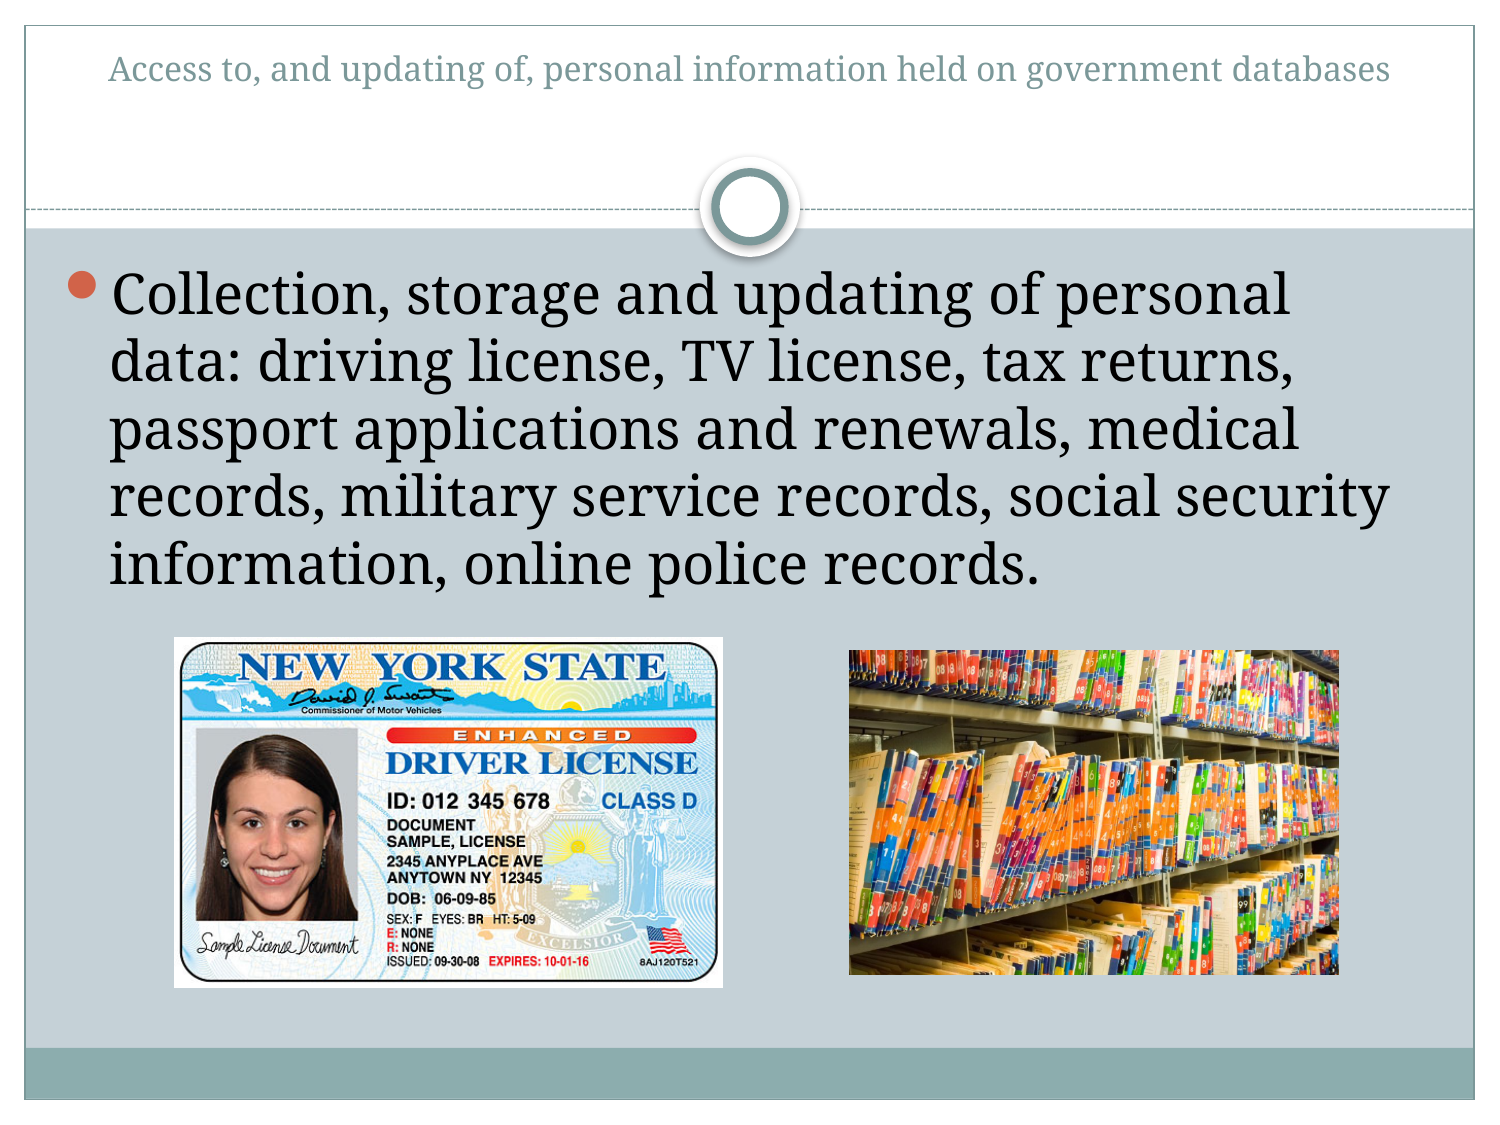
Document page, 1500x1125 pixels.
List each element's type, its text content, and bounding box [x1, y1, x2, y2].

picture [174, 637, 723, 988]
list Collection, storage and updating of personal data: driving license, TV license, tax returns, passport applications and renewals, medical records, military service records, social security information, online police records. [49, 250, 1445, 1001]
title Access to, and updating of, personal information held on government databases [49, 37, 1450, 162]
picture [849, 649, 1339, 976]
